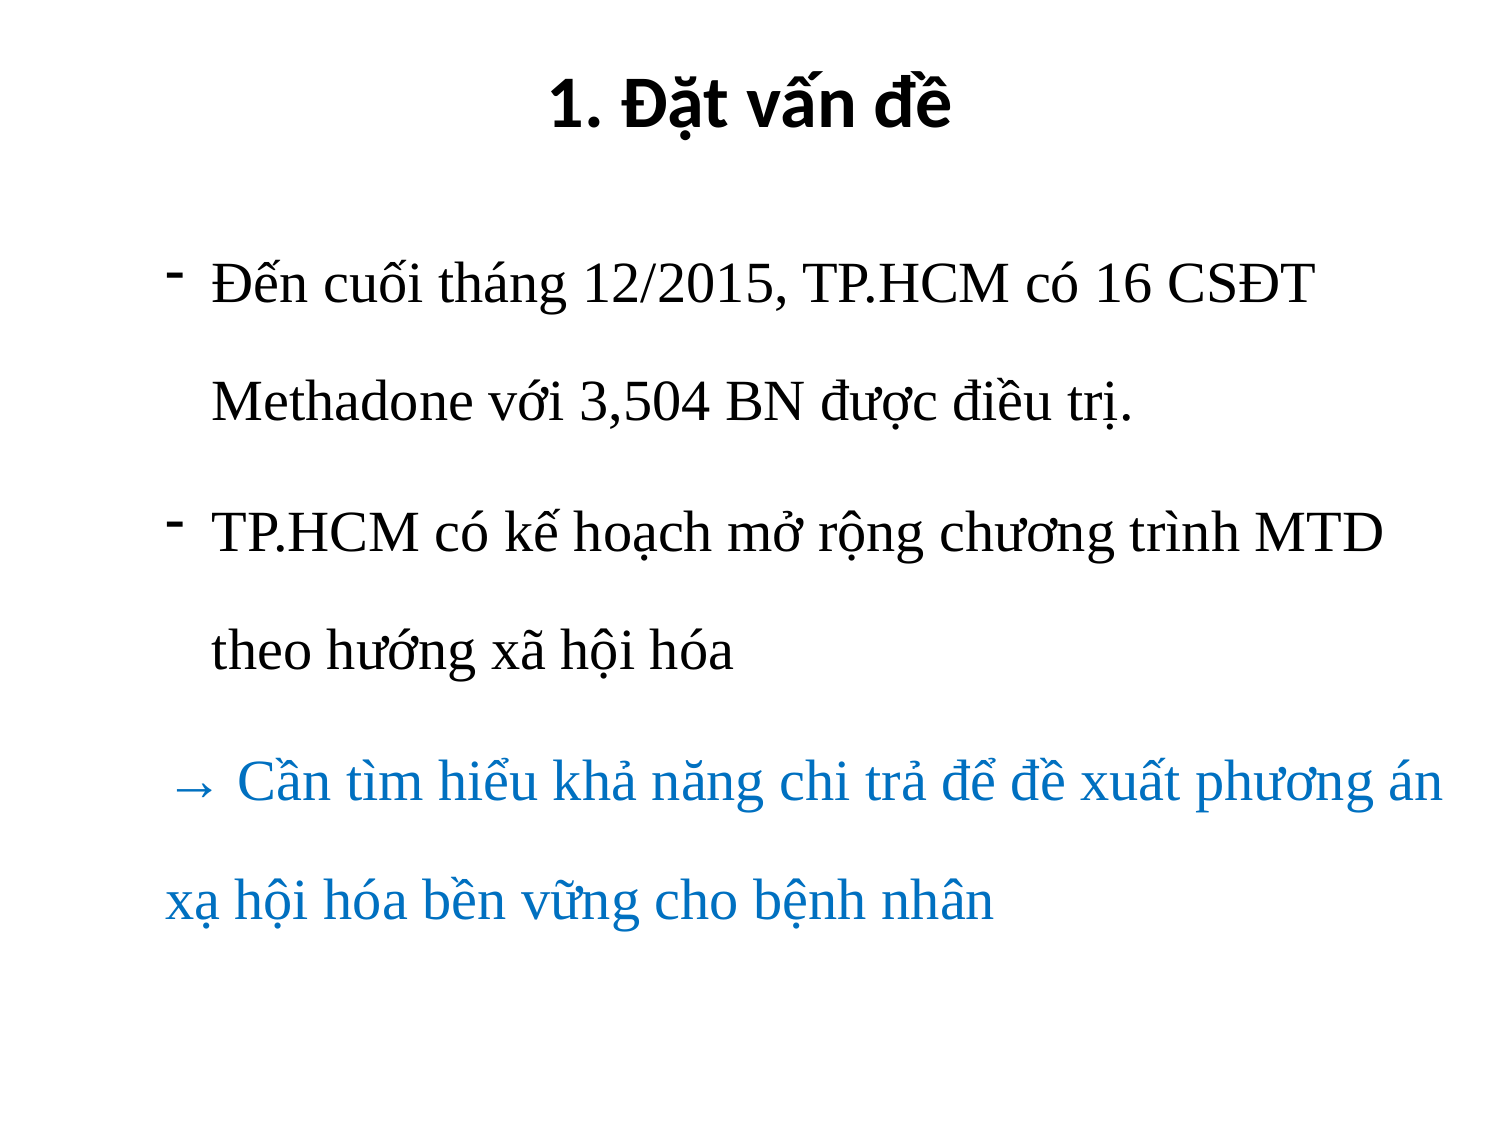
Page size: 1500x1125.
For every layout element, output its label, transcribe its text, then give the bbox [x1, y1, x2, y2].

title 1. Đặt vấn đề [75, 45, 1425, 150]
list Đến cuối tháng 12/2015, TP.HCM có 16 CSĐT Methadone với 3,504 BN được điều trị. TP.HCM có kế hoạch mở rộng chương trình MTD theo hướng xã hội hóa → Cần tìm hiểu khả năng chi trả để đề xuất phương án xạ hội hóa bền vững cho bệnh nhân [75, 187, 1463, 1125]
